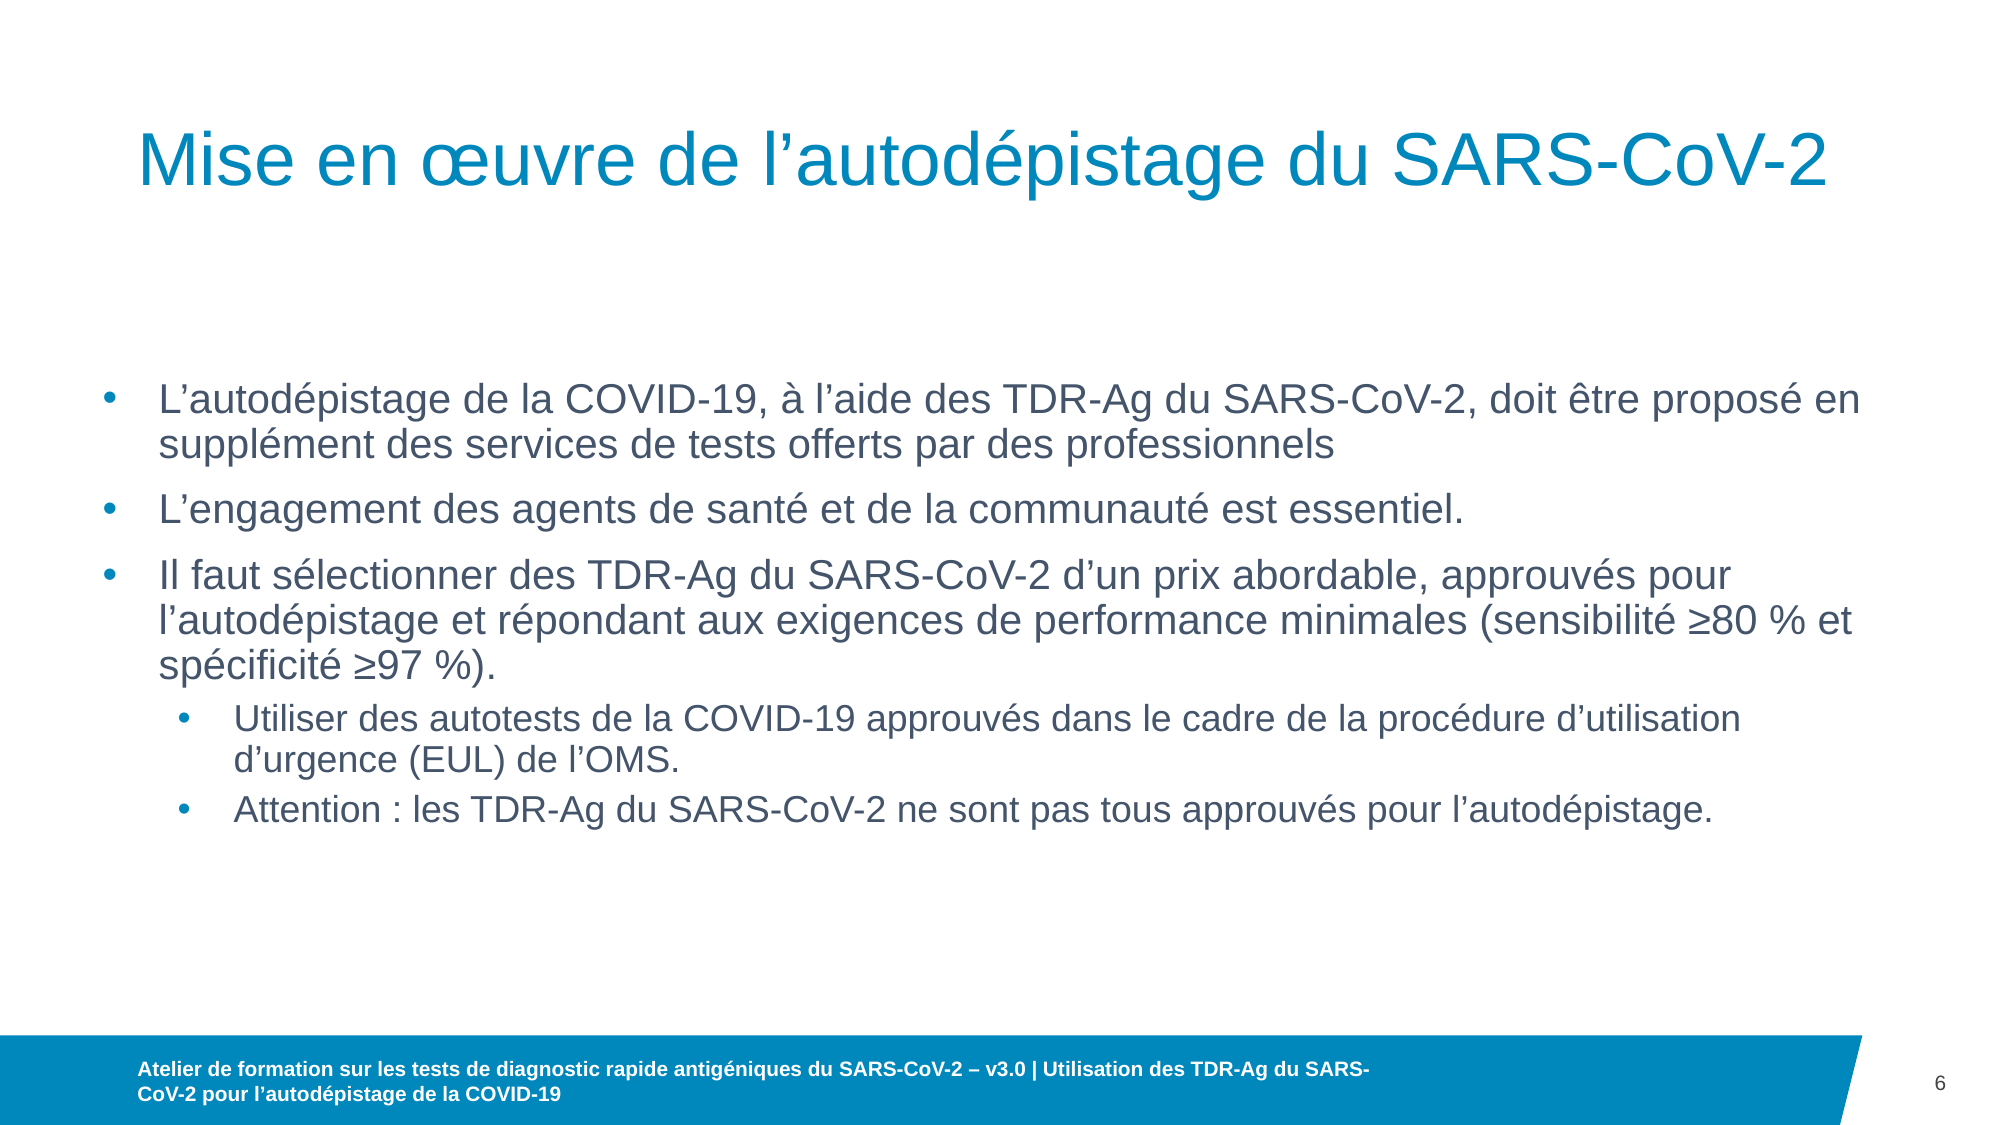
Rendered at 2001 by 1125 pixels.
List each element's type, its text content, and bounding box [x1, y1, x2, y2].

title Mise en œuvre de l’autodépistage du SARS-CoV-2 [137, 46, 1863, 202]
footer Atelier de formation sur les tests de diagnostic rapide antigéniques du SARS-CoV-2 – v3.0 | Utilisation des TDR-Ag du SARS-CoV-2 pour l’autodépistage de la COVID-19 [137, 1039, 1392, 1122]
list L’autodépistage de la COVID-19, à l’aide des TDR-Ag du SARS-CoV-2, doit être proposé en supplément des services de tests offerts par des professionnels L’engagement des agents de santé et de la communauté est essentiel. Il faut sélectionner des TDR-Ag du SARS-CoV-2 d’un prix abordable, approuvés pour l’autodépistage et répondant aux exigences de performance minimales (sensibilité ≥80 % et spécificité ≥97 %). Utiliser des autotests de la COVID-19 approuvés dans le cadre de la procédure d’utilisation d’urgence (EUL) de l’OMS. Attention : les TDR-Ag du SARS-CoV-2 ne sont pas tous approuvés pour l’autodépistage. [87, 369, 1891, 755]
slide_number 6 [1862, 1035, 1947, 1125]
